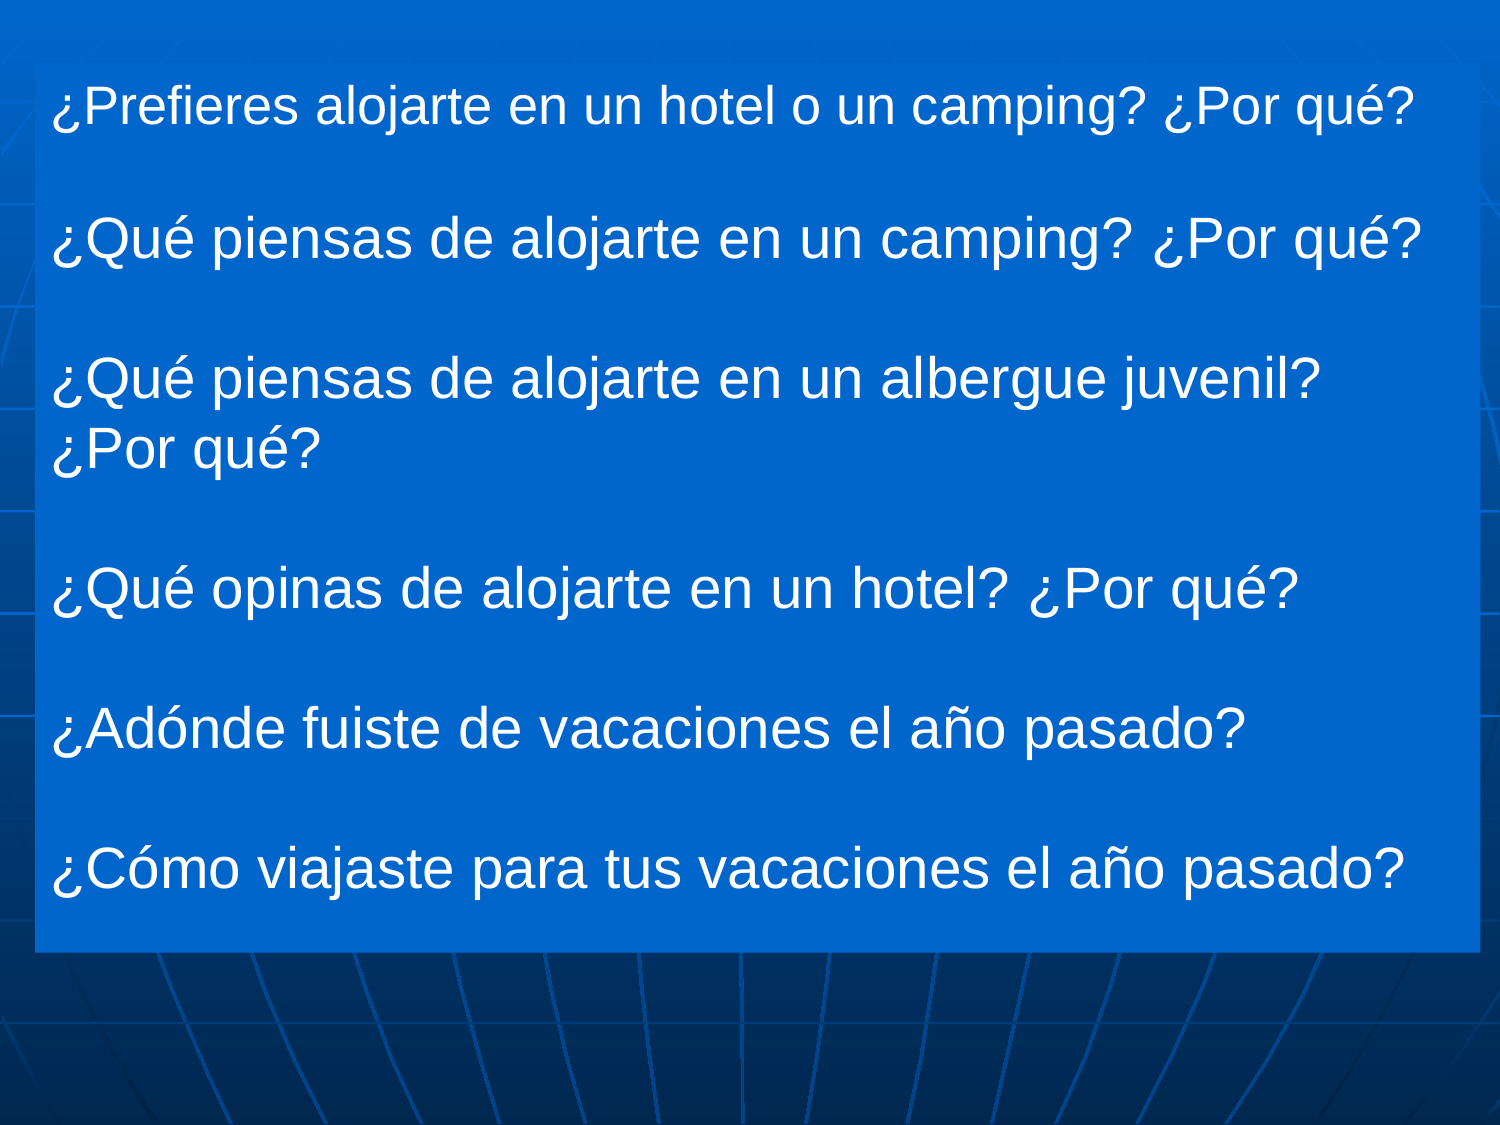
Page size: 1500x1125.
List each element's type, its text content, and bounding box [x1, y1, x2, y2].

text_box ¿Prefieres alojarte en un hotel o un camping? ¿Por qué? ¿Qué piensas de alojarte en un camping? ¿Por qué? ¿Qué piensas de alojarte en un albergue juvenil? ¿Por qué? ¿Qué opinas de alojarte en un hotel? ¿Por qué? ¿Adónde fuiste de vacaciones el año pasado? ¿Cómo viajaste para tus vacaciones el año pasado? [35, 62, 1481, 953]
